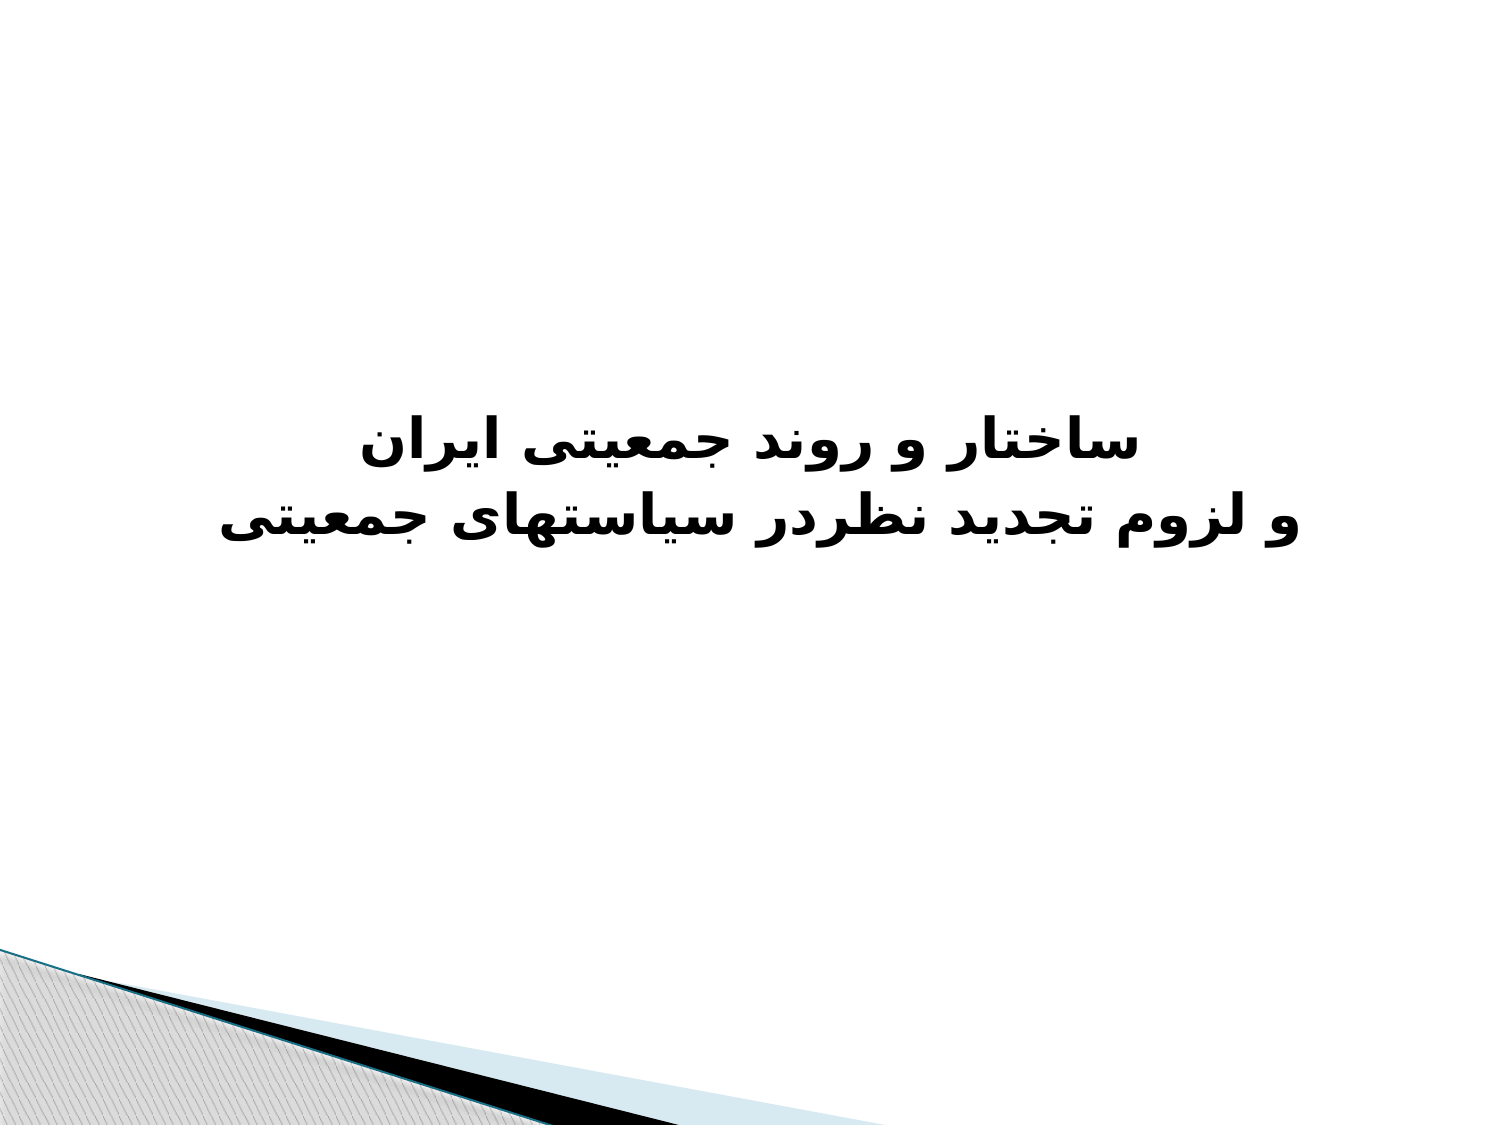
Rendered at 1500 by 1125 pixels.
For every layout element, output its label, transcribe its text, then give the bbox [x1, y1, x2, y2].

list ساختار و روند جمعیتی ایران و لزوم تجدید نظردر سیاستهای جمعیتی [75, 243, 1425, 986]
